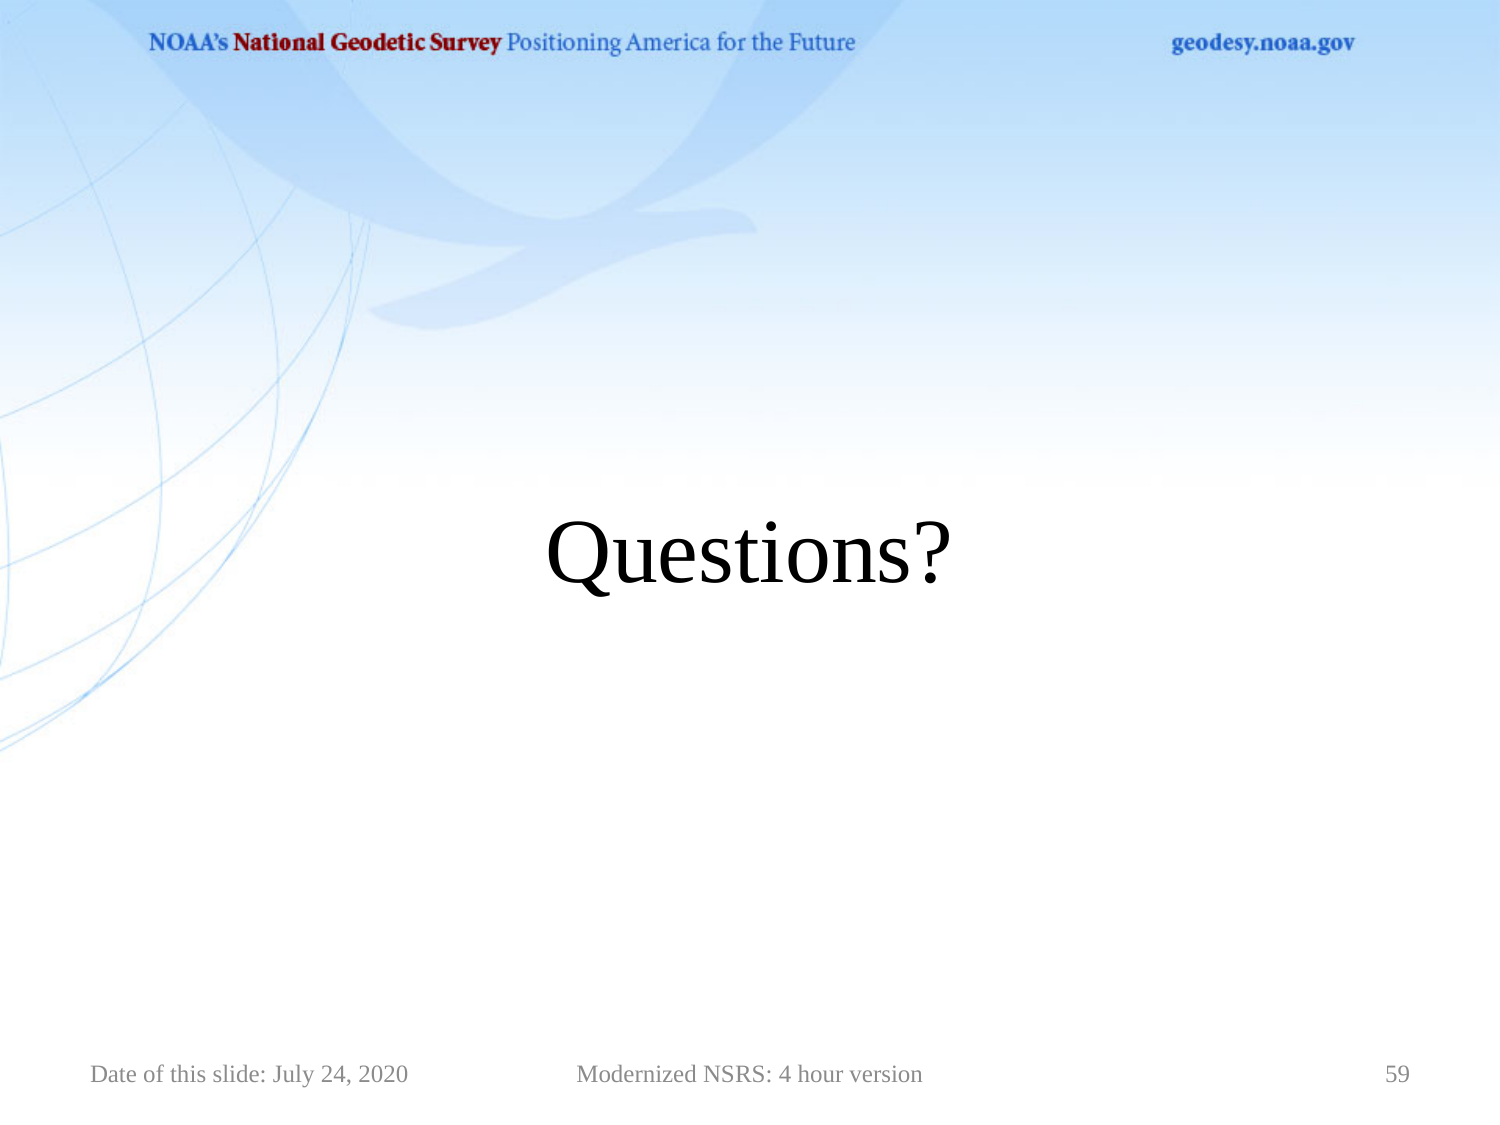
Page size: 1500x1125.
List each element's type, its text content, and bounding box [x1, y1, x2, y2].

footer Modernized NSRS: 4 hour version [512, 1042, 988, 1103]
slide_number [75, 1042, 425, 1103]
picture [0, 0, 1500, 1125]
slide_number 59 [1074, 1042, 1425, 1103]
title Questions? [75, 452, 1425, 640]
